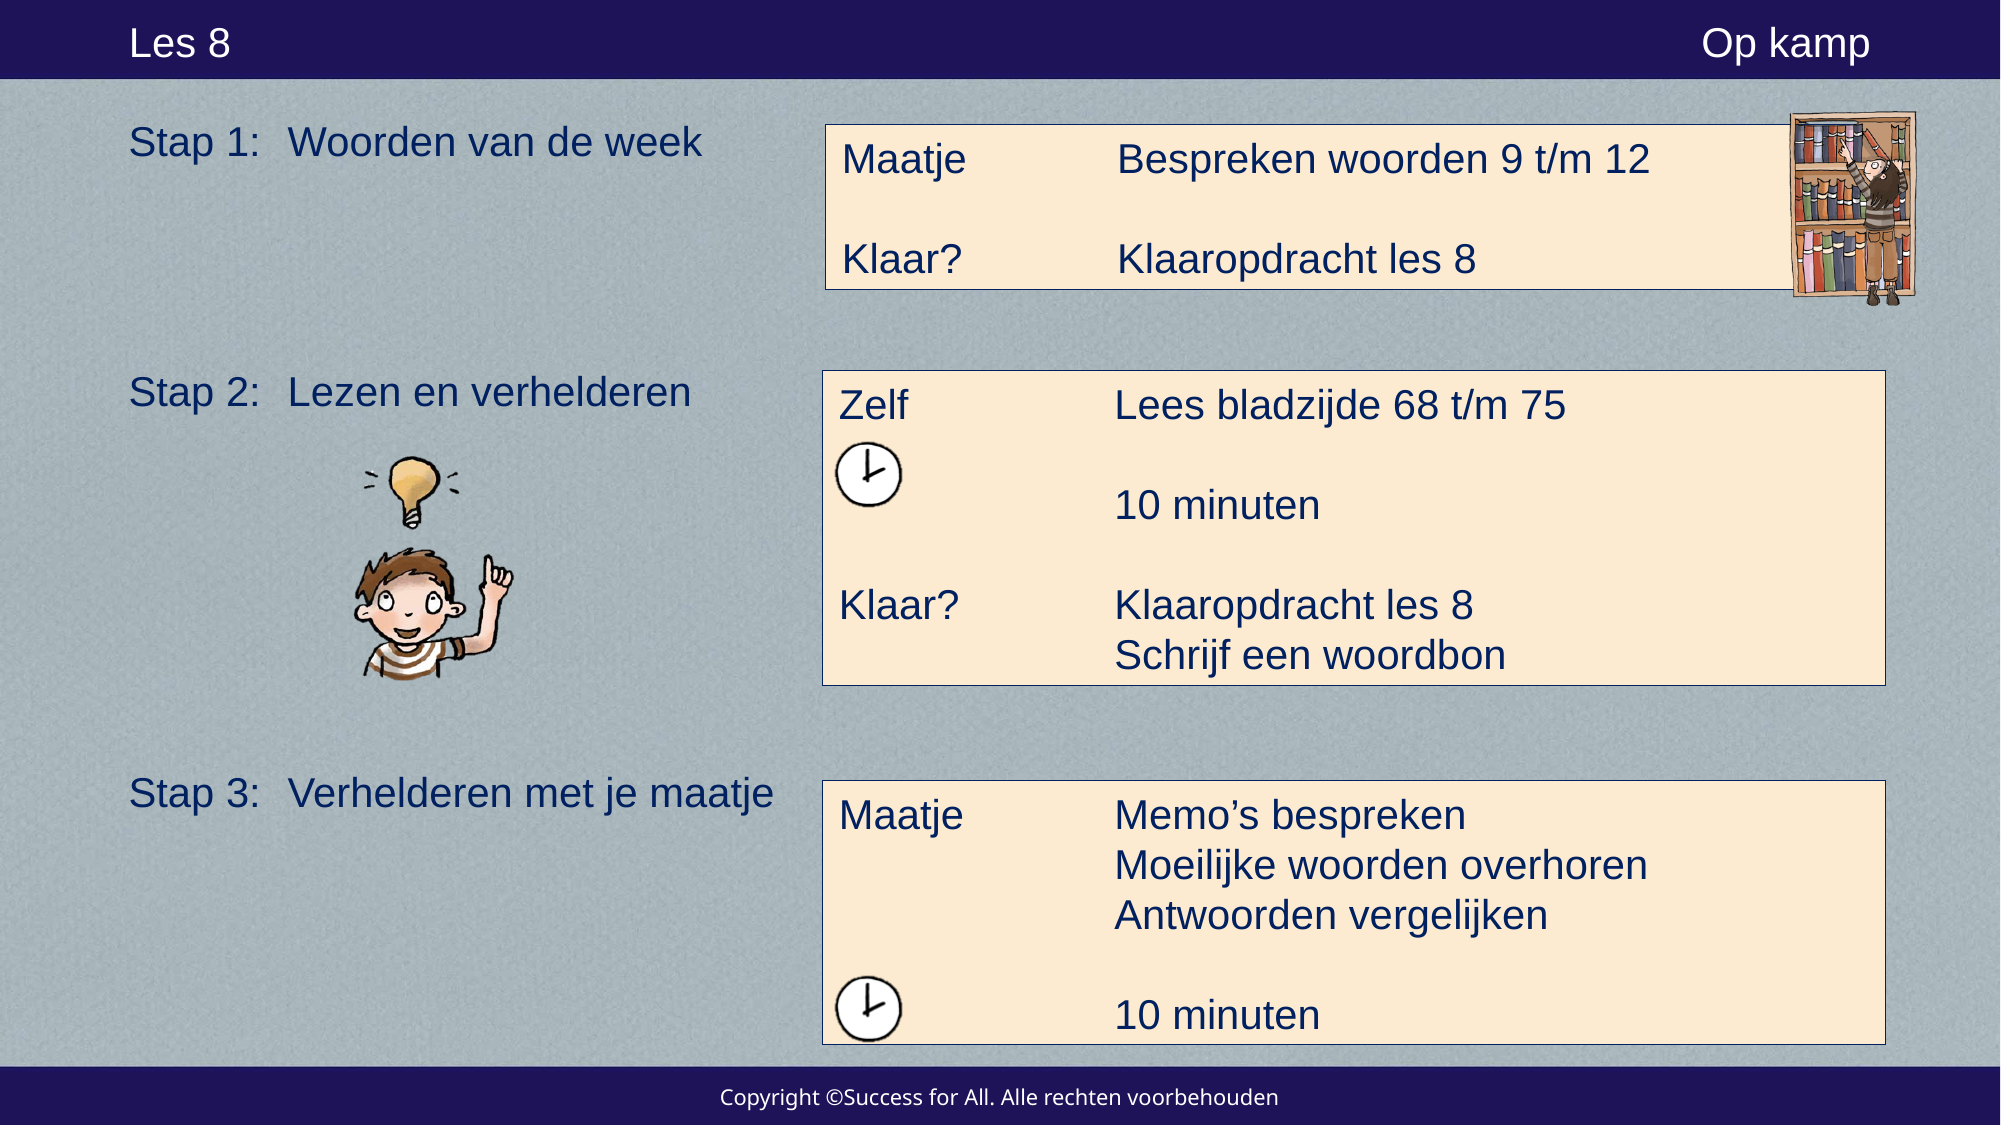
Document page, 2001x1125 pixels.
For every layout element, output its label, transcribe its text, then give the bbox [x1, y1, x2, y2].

text_box Zelf Lees bladzijde 68 t/m 75 10 minuten Klaar? Klaaropdracht les 8 Schrijf een woordbon [822, 370, 1886, 686]
picture [0, 0, 2001, 1125]
text_box Maatje Memo’s bespreken Moeilijke woorden overhoren Antwoorden vergelijken 10 minuten [822, 780, 1886, 1045]
text_box Les 8 [114, 8, 354, 73]
text_box Copyright ©Success for All. Alle rechten voorbehouden [0, 1076, 2000, 1125]
text_box Op kamp [999, 8, 1886, 73]
text_box Maatje Bespreken woorden 9 t/m 12 Klaar? Klaaropdracht les 8 [825, 124, 1776, 290]
text_box Stap 1: Woorden van de week Stap 2: Lezen en verhelderen Stap 3: Verhelderen met je maatje [114, 107, 907, 873]
